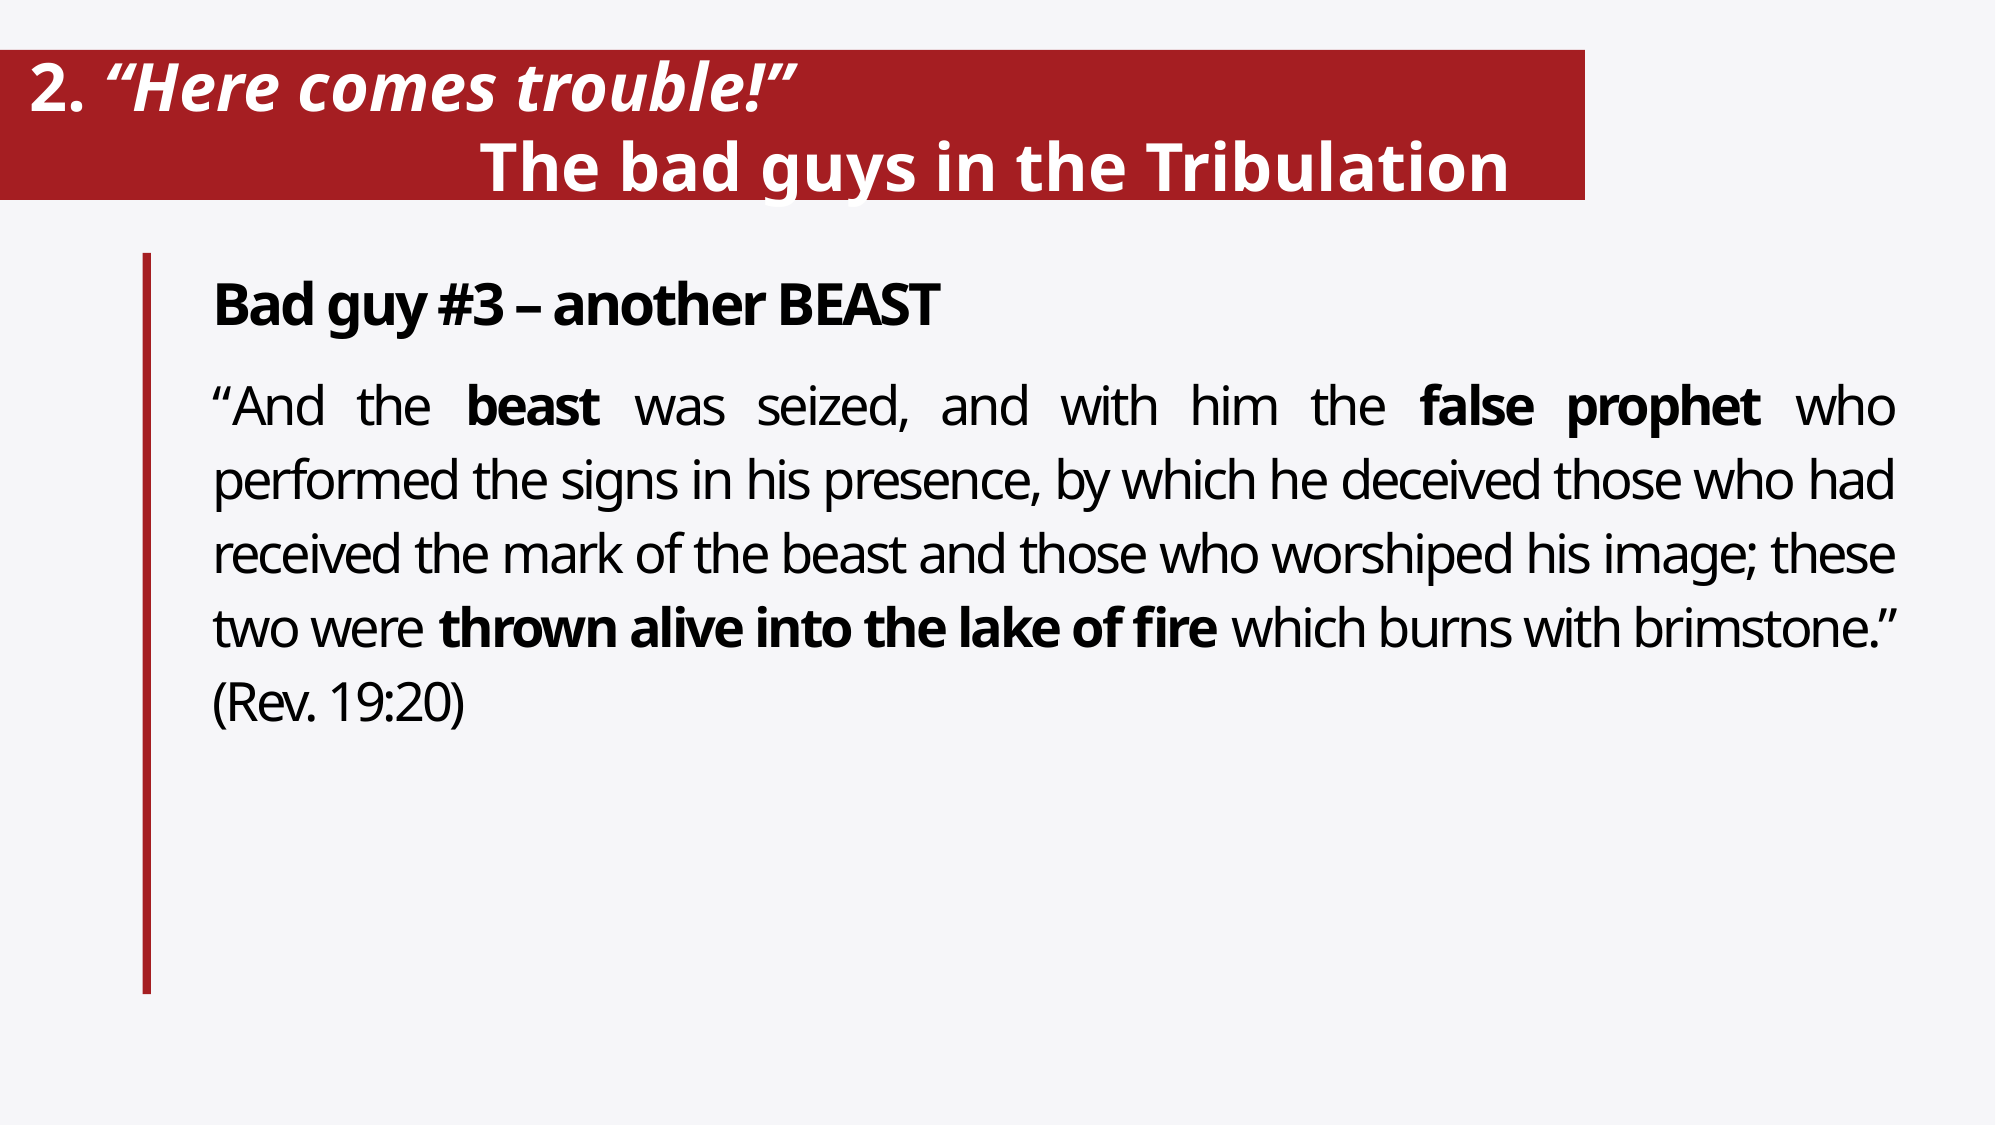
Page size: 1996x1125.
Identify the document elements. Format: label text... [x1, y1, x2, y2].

title 2. “Here comes trouble!” The bad guys in the Tribulation [14, 62, 1810, 188]
subtitle Bad guy #3 – another BEAST “And the beast was seized, and with him the false prophet who performed the signs in his presence, by which he deceived those who had received the mark of the beast and those who worshiped his image; these two were thrown alive into the lake of fire which burns with brimstone.” (Rev. 19:20) [197, 249, 1910, 1000]
